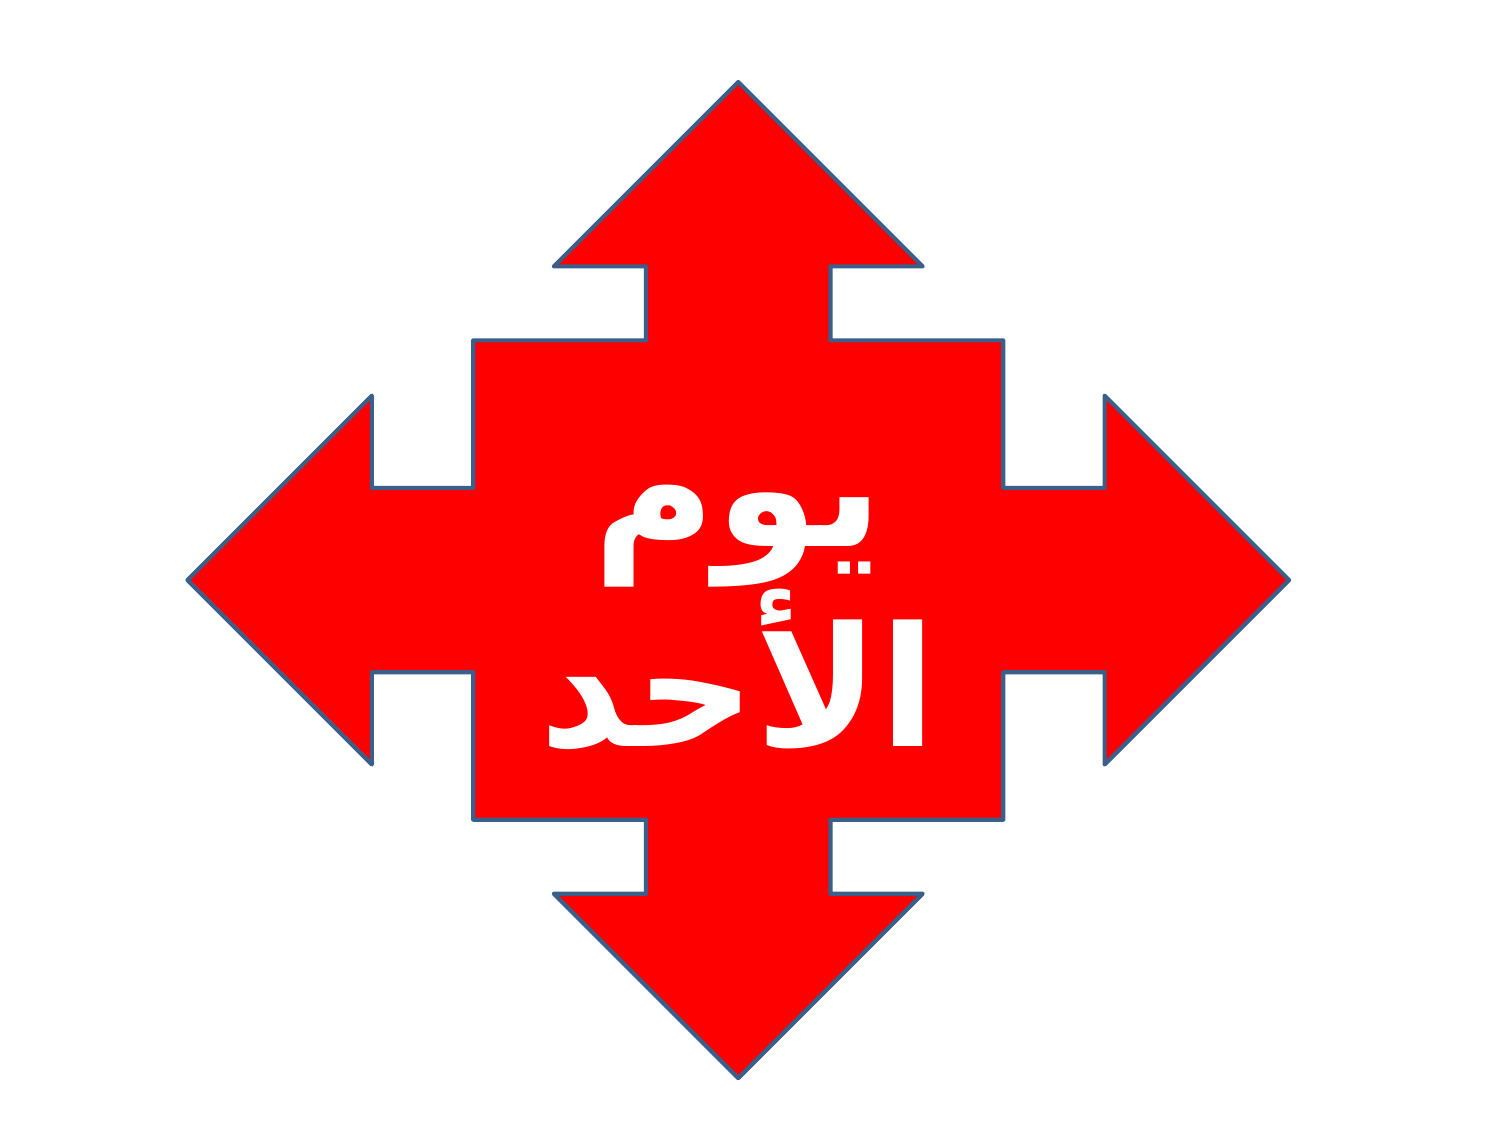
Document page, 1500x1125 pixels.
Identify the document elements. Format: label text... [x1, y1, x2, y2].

text_box يوم الأحد [185, 79, 1292, 1081]
